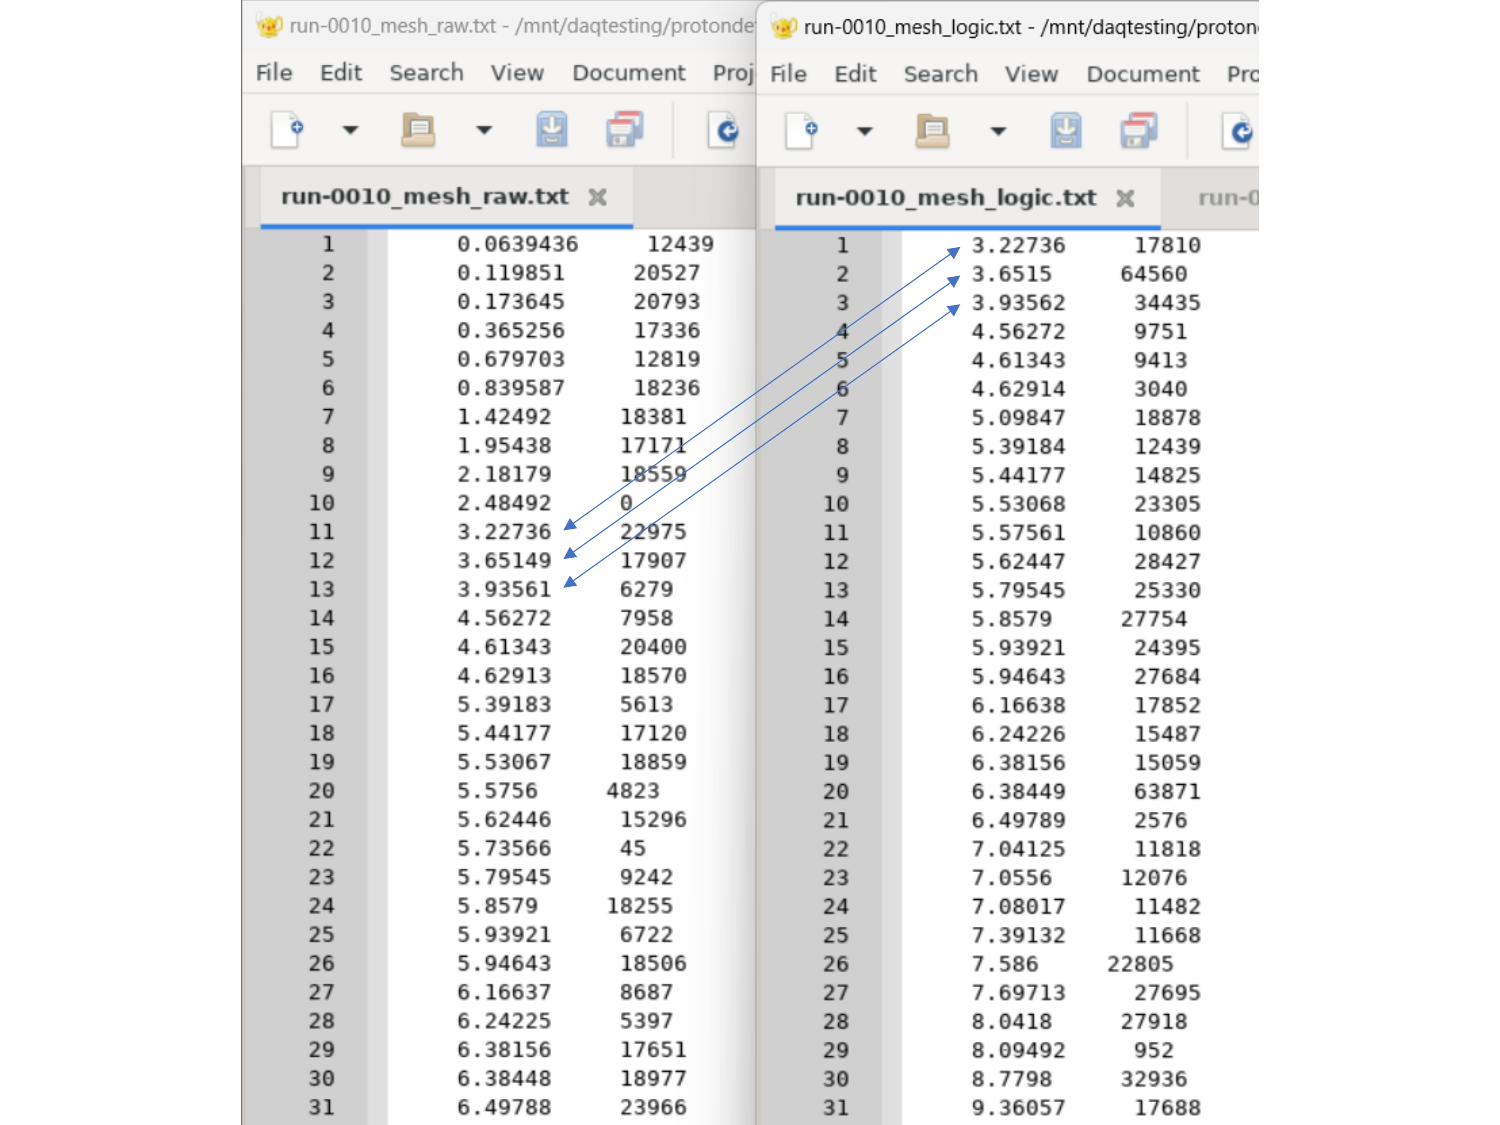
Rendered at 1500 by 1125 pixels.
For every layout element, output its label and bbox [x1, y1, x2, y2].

picture [241, 0, 1259, 1125]
text_box [563, 275, 961, 304]
text_box [563, 304, 961, 588]
text_box [563, 246, 961, 275]
